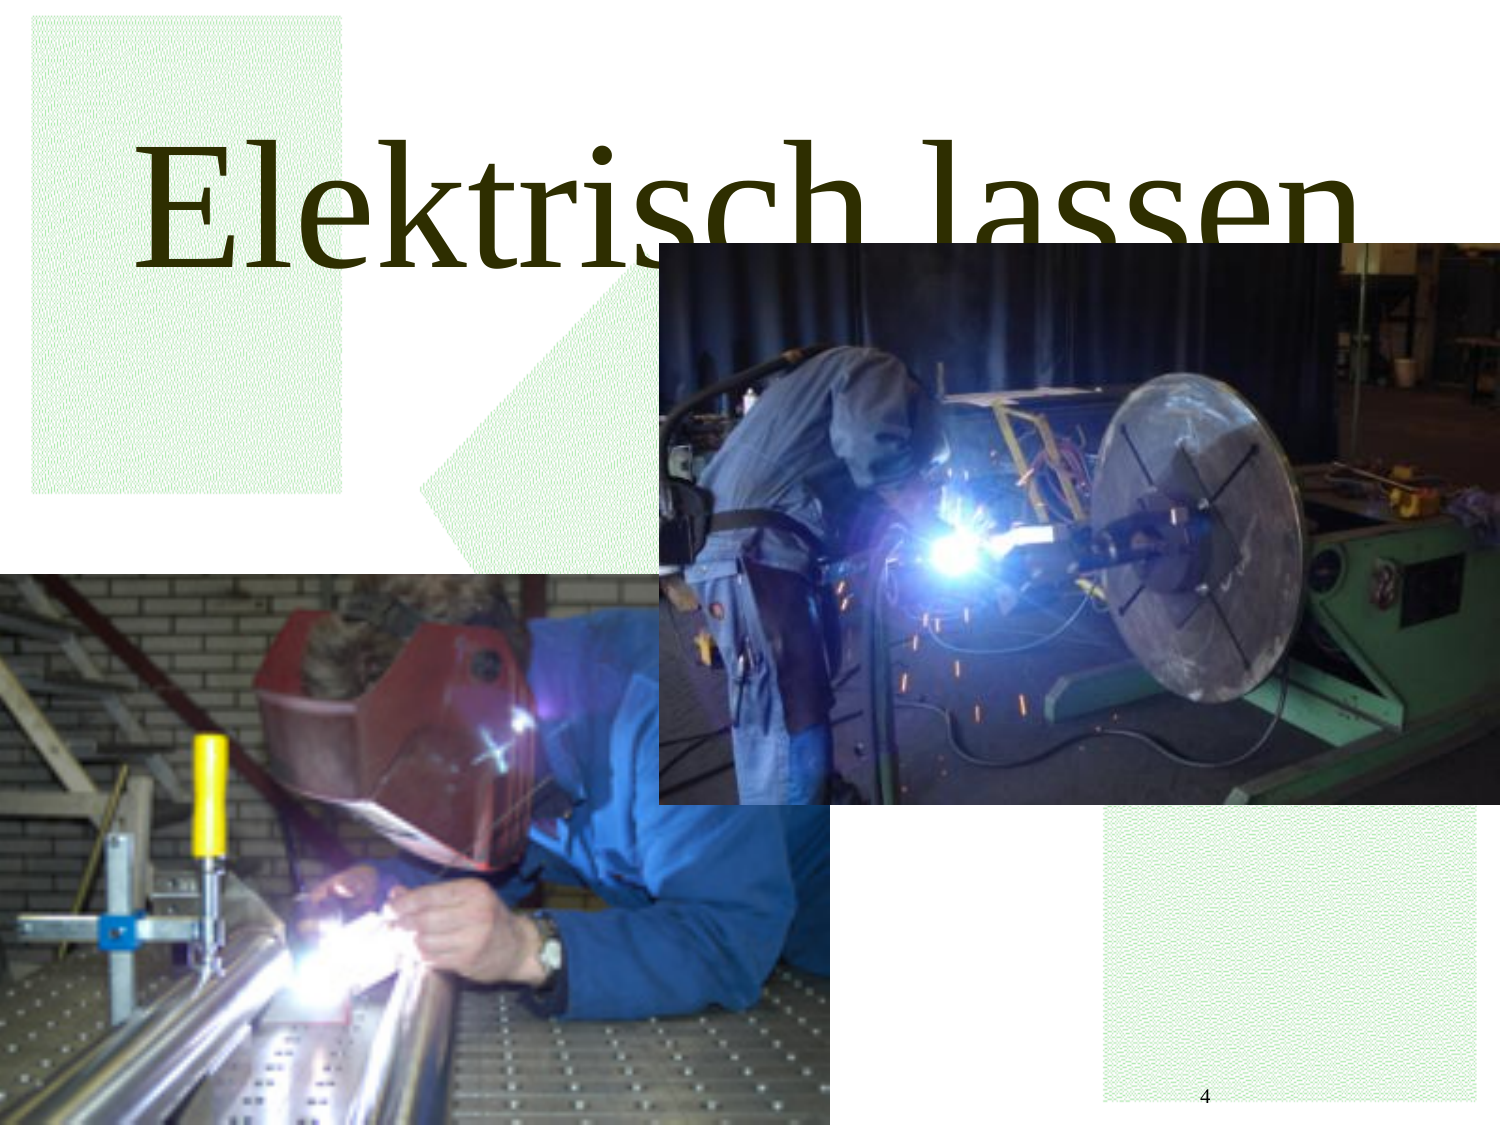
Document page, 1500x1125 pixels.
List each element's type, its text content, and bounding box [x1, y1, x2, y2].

title Elektrisch lassen [112, 99, 1388, 288]
slide_number 4 [1074, 1024, 1388, 1101]
picture [0, 0, 1500, 1125]
